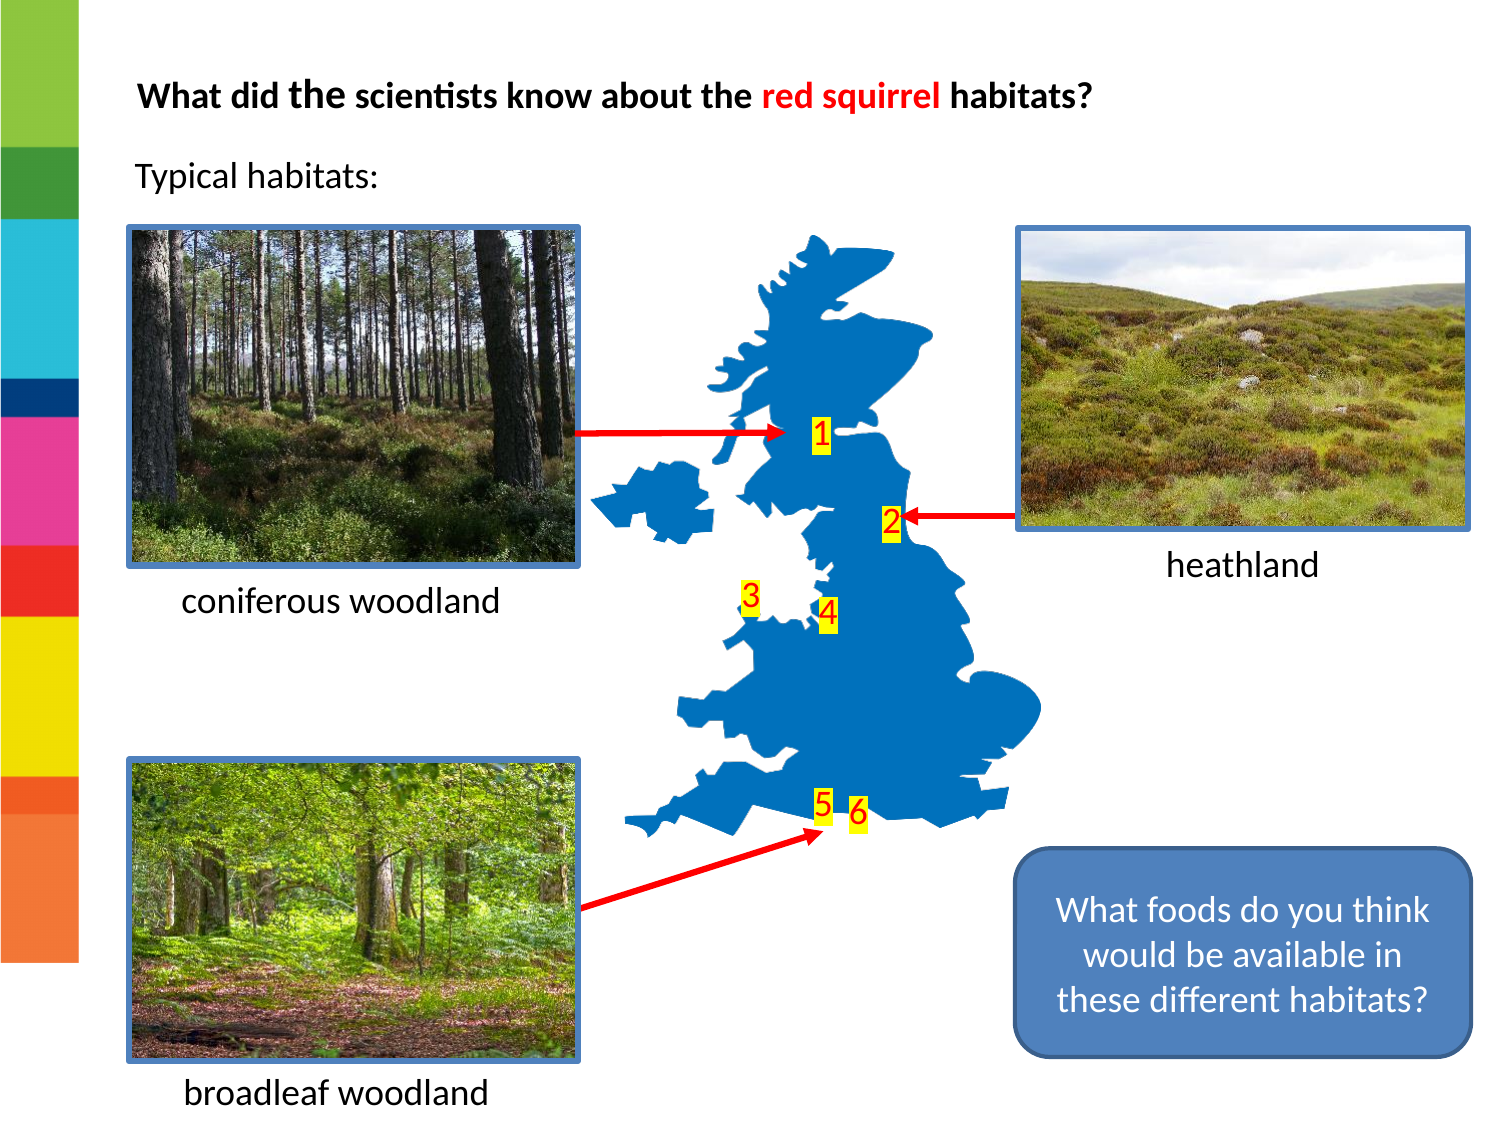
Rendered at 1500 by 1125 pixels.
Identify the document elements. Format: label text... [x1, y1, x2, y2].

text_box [580, 831, 824, 911]
text_box broadleaf woodland [168, 1066, 505, 1121]
picture [131, 230, 576, 563]
text_box heathland [1150, 534, 1335, 592]
text_box What did the scientists know about the red squirrel habitats? [122, 59, 1109, 124]
picture [1, 0, 78, 962]
text_box What foods do you think would be available in these different habitats? [1012, 846, 1474, 1060]
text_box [589, 235, 1041, 854]
picture [1020, 230, 1466, 527]
picture [131, 762, 576, 1059]
text_box coniferous woodland [166, 570, 575, 629]
text_box Typical habitats: [119, 143, 395, 204]
